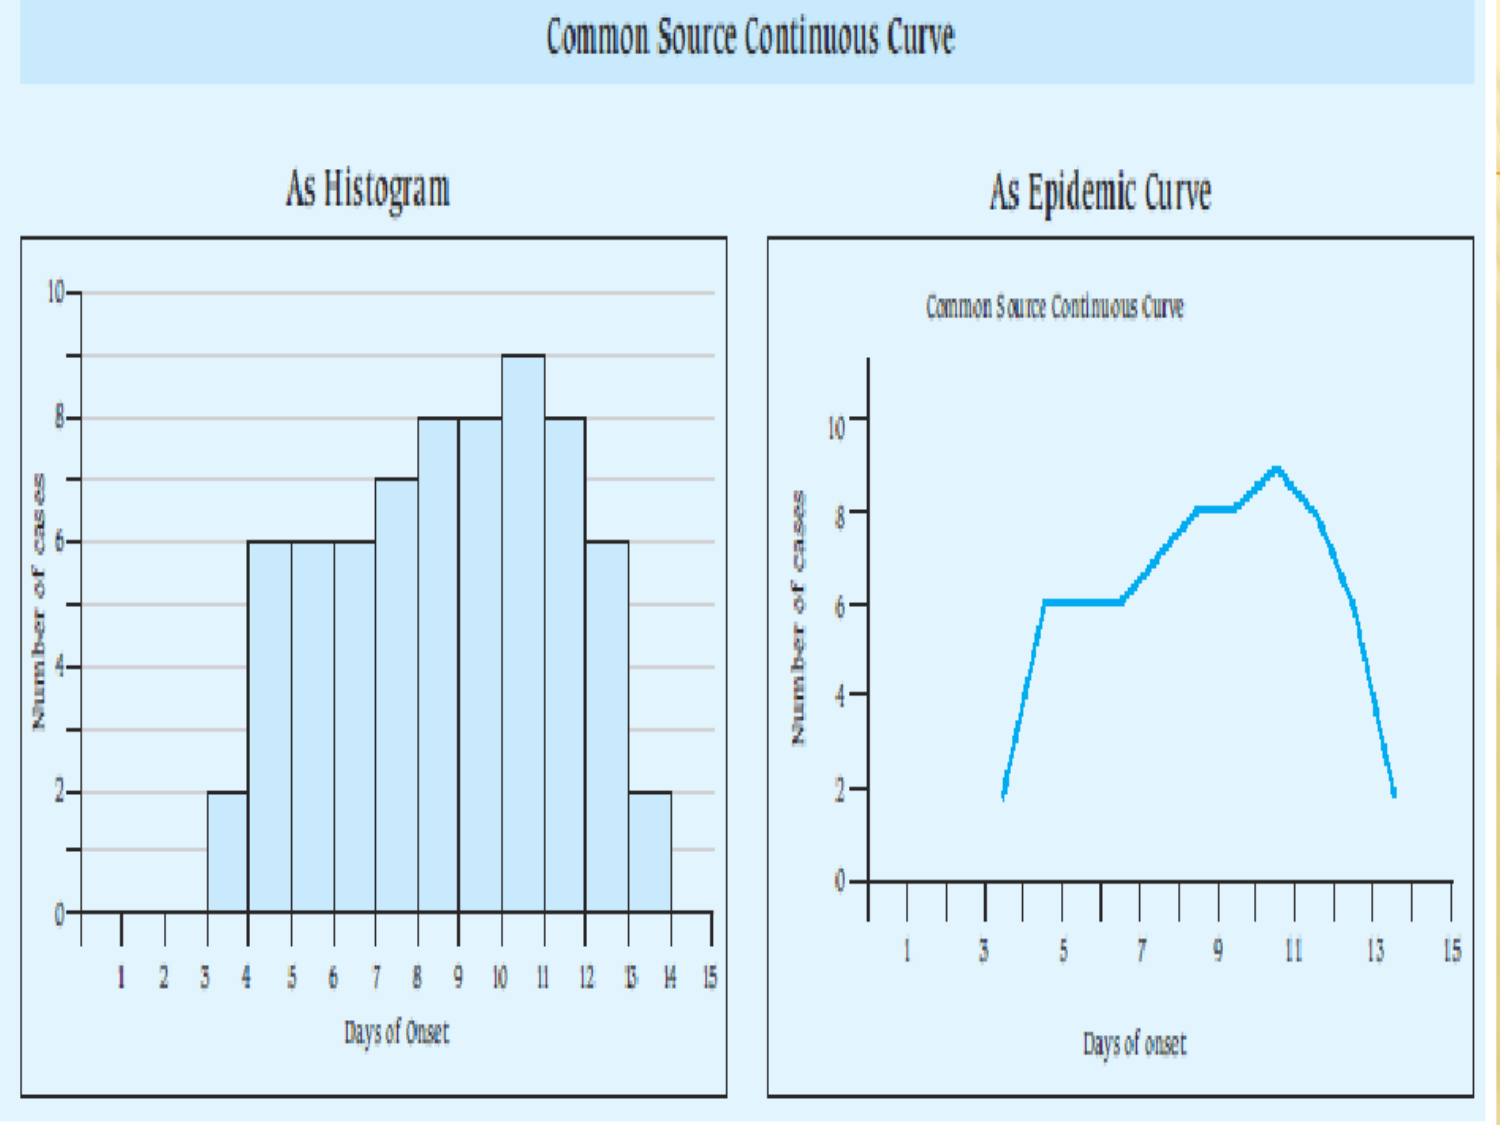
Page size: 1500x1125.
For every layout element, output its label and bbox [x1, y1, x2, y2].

list [0, 0, 1497, 1125]
